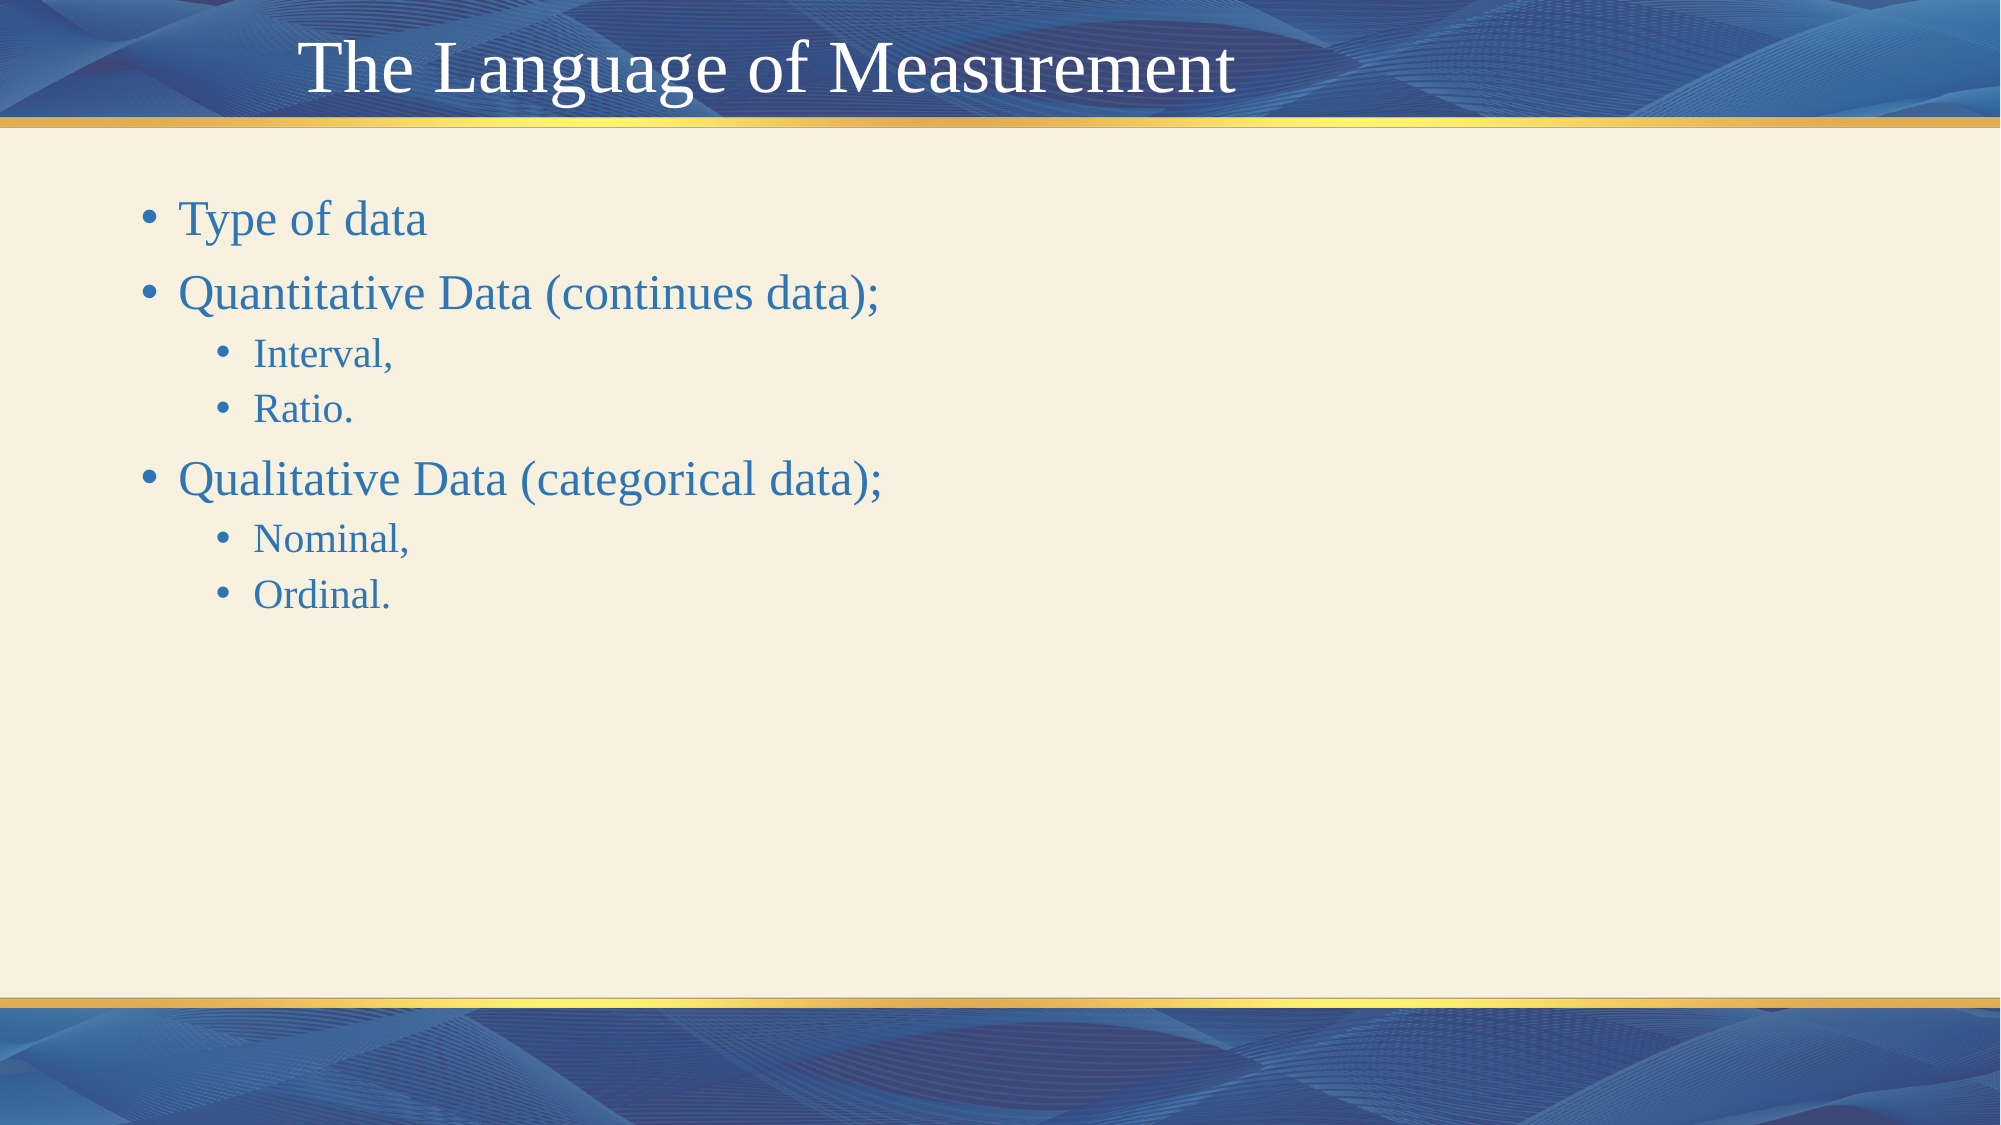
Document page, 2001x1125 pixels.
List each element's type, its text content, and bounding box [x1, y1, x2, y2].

picture [0, 0, 2001, 1125]
list Type of data Quantitative Data (continues data); Interval, Ratio. Qualitative Data (categorical data); Nominal, Ordinal. [125, 184, 1851, 899]
title The Language of Measurement [282, 0, 1633, 138]
